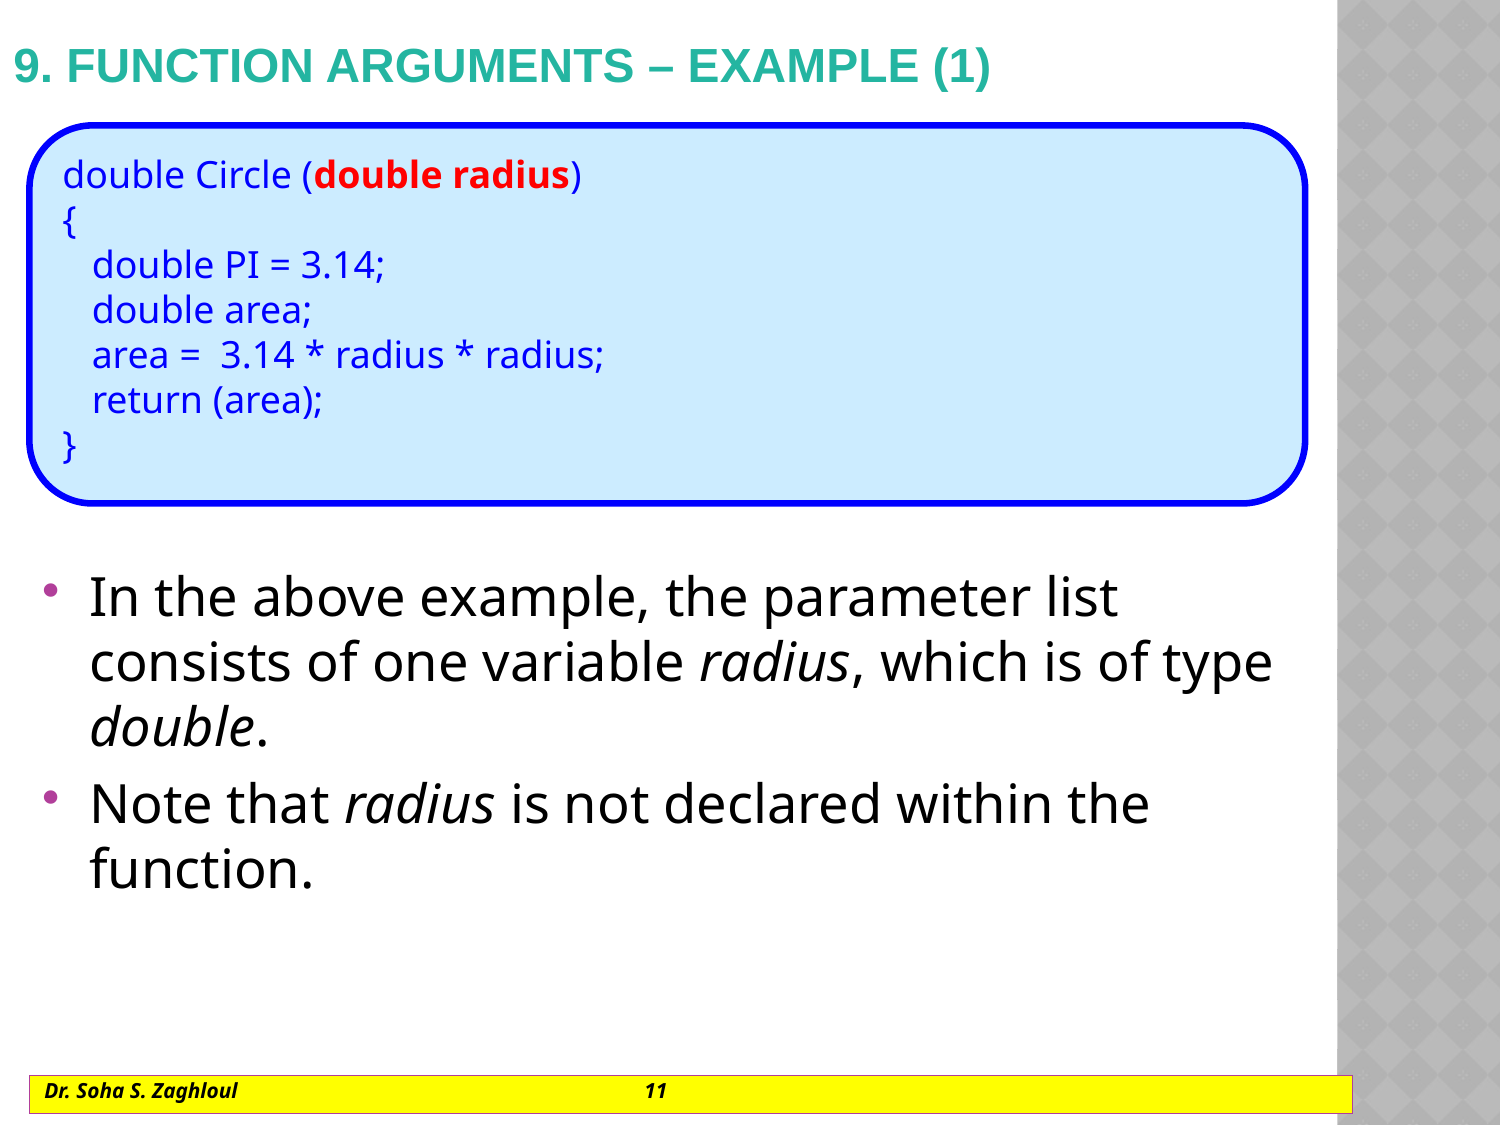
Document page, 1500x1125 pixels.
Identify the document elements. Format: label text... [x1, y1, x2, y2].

text_box Dr. Soha S. Zaghloul 11 [29, 1075, 1353, 1114]
list In the above example, the parameter list consists of one variable radius, which is of type double. Note that radius is not declared within the function. [29, 93, 1341, 1059]
text_box double Circle (double radius) { double PI = 3.14; double area; area = 3.14 * radius * radius; return (area); } [26, 122, 1309, 507]
title 9. Function arguments – example (1) [5, 19, 1341, 93]
